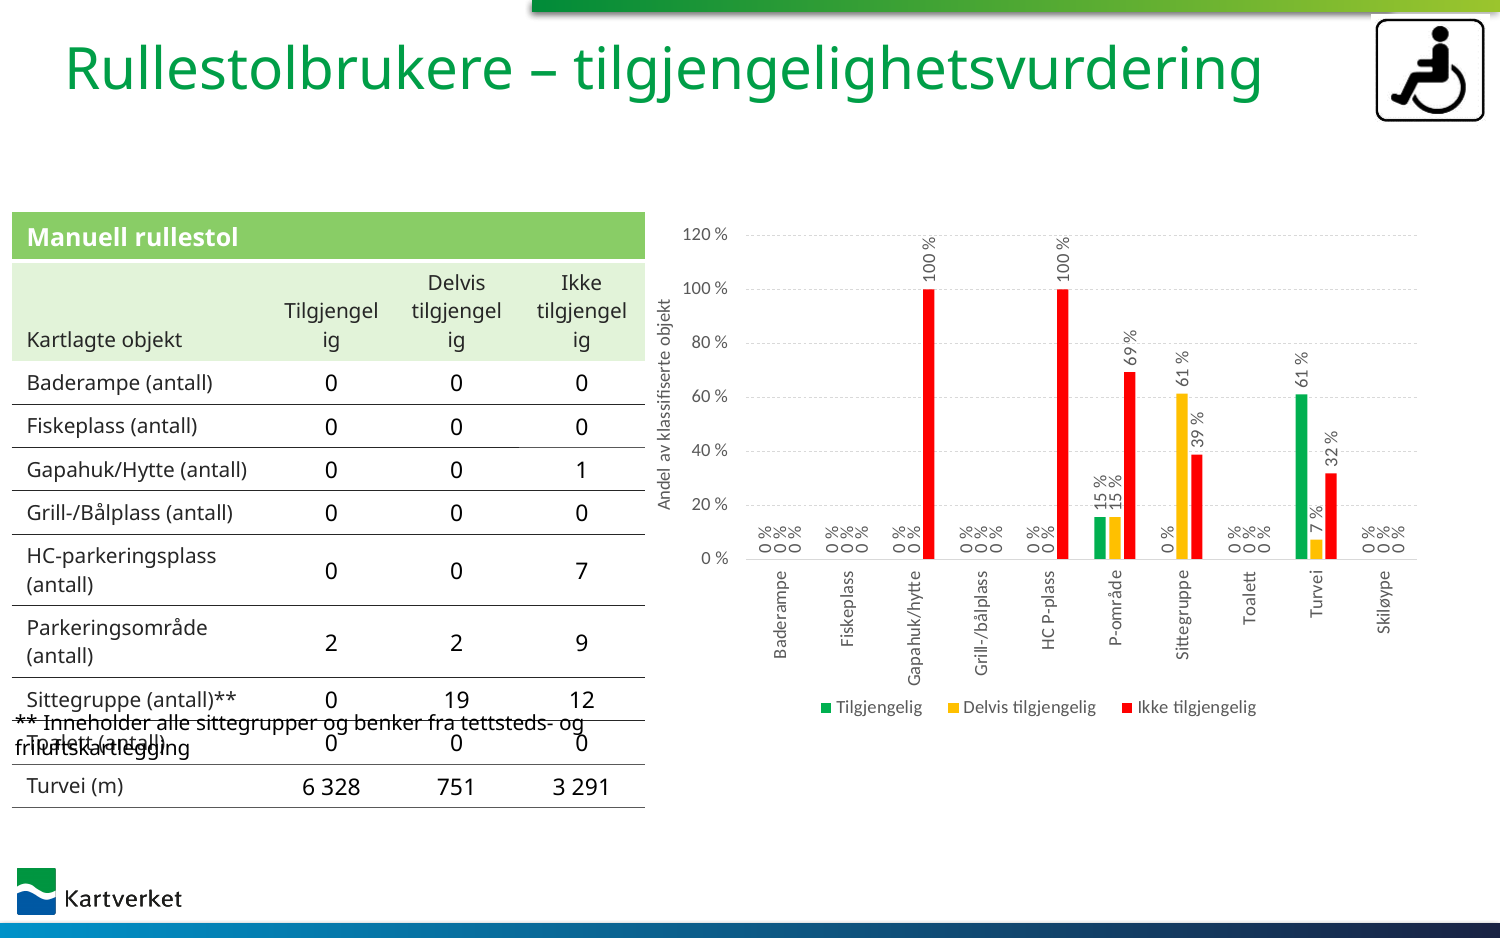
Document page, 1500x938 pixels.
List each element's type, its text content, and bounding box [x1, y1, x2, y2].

picture [643, 218, 1427, 728]
table_cell 0 [394, 405, 519, 447]
picture [1371, 13, 1491, 127]
table_cell 0 [269, 535, 394, 605]
table_cell 751 [394, 768, 519, 807]
table_cell 0 [394, 491, 519, 534]
table_cell Ikke tilgjengelig [519, 263, 638, 361]
table_cell 12 [519, 678, 638, 702]
table_cell Delvis tilgjengelig [394, 263, 519, 361]
table_cell 6 328 [269, 768, 394, 807]
table_cell 7 [519, 535, 638, 605]
table_cell 2 [269, 606, 394, 677]
table_cell Sittegruppe (antall)** [12, 678, 269, 702]
table_cell 9 [519, 606, 638, 677]
table_cell 0 [519, 361, 638, 404]
table_cell Gapahuk/Hytte (antall) [12, 448, 269, 490]
table_header Manuell rullestol [12, 212, 645, 259]
table_cell 0 [394, 361, 519, 404]
table_cell Tilgjengelig [269, 263, 394, 361]
table_cell 0 [519, 491, 638, 534]
table_cell 0 [269, 361, 394, 404]
table_cell 19 [394, 678, 519, 702]
table_cell 2 [394, 606, 519, 677]
table_cell 0 [269, 678, 394, 702]
table_cell 3 291 [519, 768, 645, 807]
text_box Rullestolbrukere – tilgjengelighetsvurdering [49, 12, 1372, 109]
table_cell 0 [269, 448, 394, 490]
table_cell Fiskeplass (antall) [12, 405, 269, 447]
table_cell Grill-/Bålplass (antall) [12, 491, 269, 534]
table_cell Turvei (m) [12, 768, 269, 807]
table_cell Baderampe (antall) [12, 361, 269, 404]
text_box ** Inneholder alle sittegrupper og benker fra tettsteds- og friluftskartlegging [0, 702, 745, 768]
table_cell Kartlagte objekt [12, 263, 269, 361]
table_cell 1 [519, 448, 638, 490]
table_cell HC-parkeringsplass (antall) [12, 535, 269, 605]
table_cell 0 [269, 491, 394, 534]
table_cell 0 [394, 448, 519, 490]
table_cell 0 [269, 405, 394, 447]
table_cell 0 [519, 405, 638, 447]
table_cell Parkeringsområde (antall) [12, 606, 269, 677]
table_cell 0 [394, 535, 519, 605]
